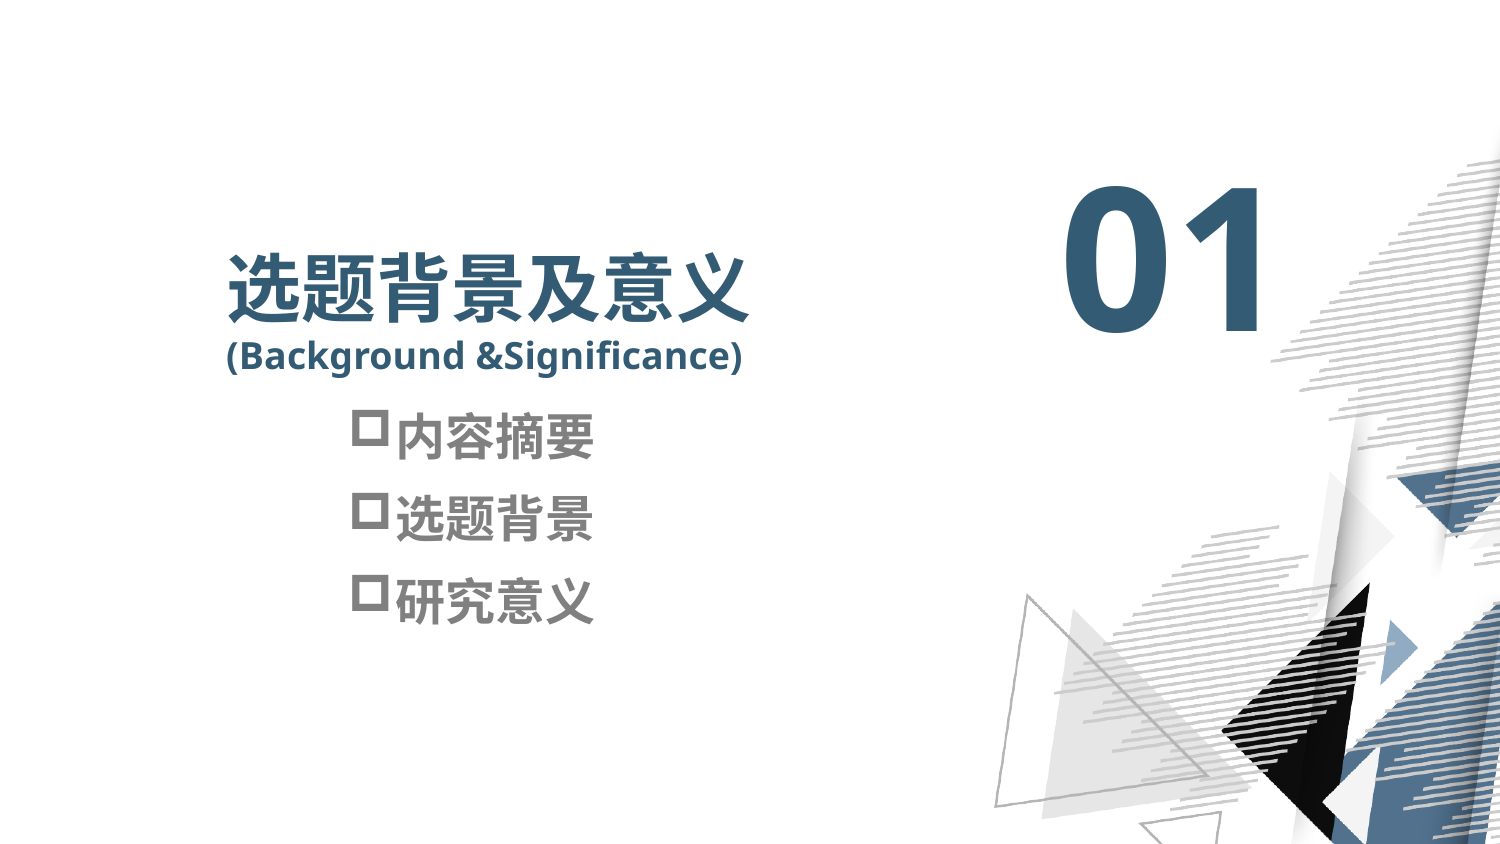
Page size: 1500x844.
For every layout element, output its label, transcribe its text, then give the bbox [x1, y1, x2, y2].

text_box 01 [1037, 109, 1312, 393]
text_box 研究意义 [333, 562, 685, 638]
text_box 选题背景及意义 (Background &Significance) [167, 274, 832, 377]
text_box 选题背景 [333, 480, 685, 555]
text_box 内容摘要 [333, 397, 685, 473]
picture [897, 112, 1500, 844]
